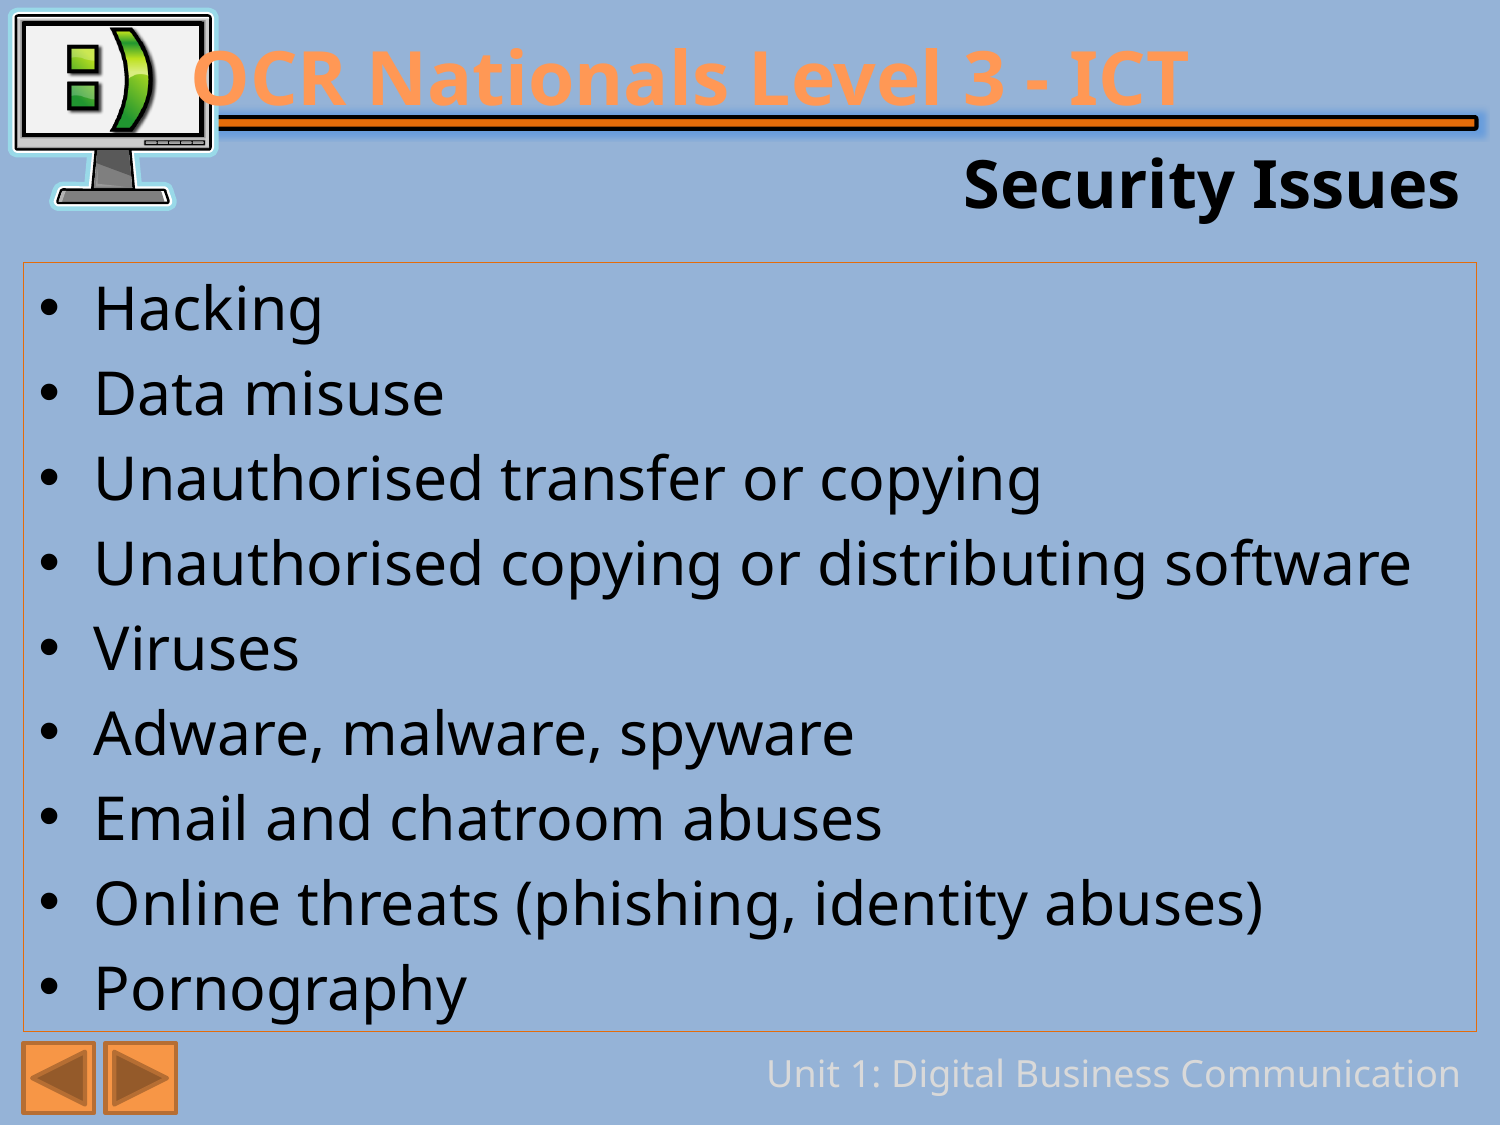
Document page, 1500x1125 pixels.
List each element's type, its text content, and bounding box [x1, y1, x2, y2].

picture [48, 21, 172, 139]
list Hacking Data misuse Unauthorised transfer or copying Unauthorised copying or distributing software Viruses Adware, malware, spyware Email and chatroom abuses Online threats (phishing, identity abuses) Pornography [23, 262, 1477, 1032]
title Security Issues [187, 117, 1477, 247]
